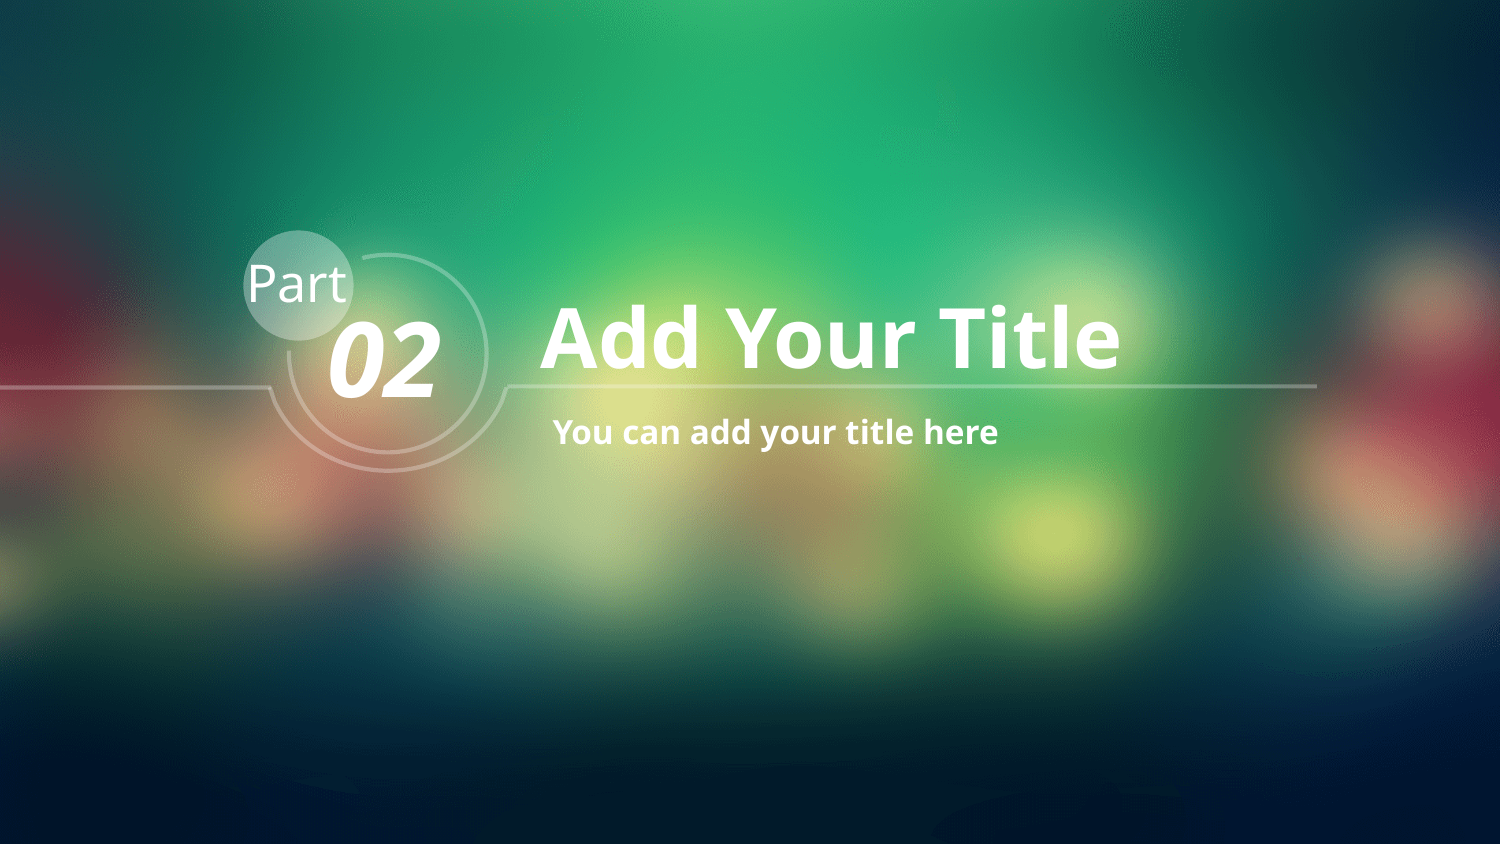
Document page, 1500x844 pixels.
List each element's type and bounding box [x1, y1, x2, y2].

picture [0, 0, 1500, 844]
text_box [0, 230, 1318, 471]
